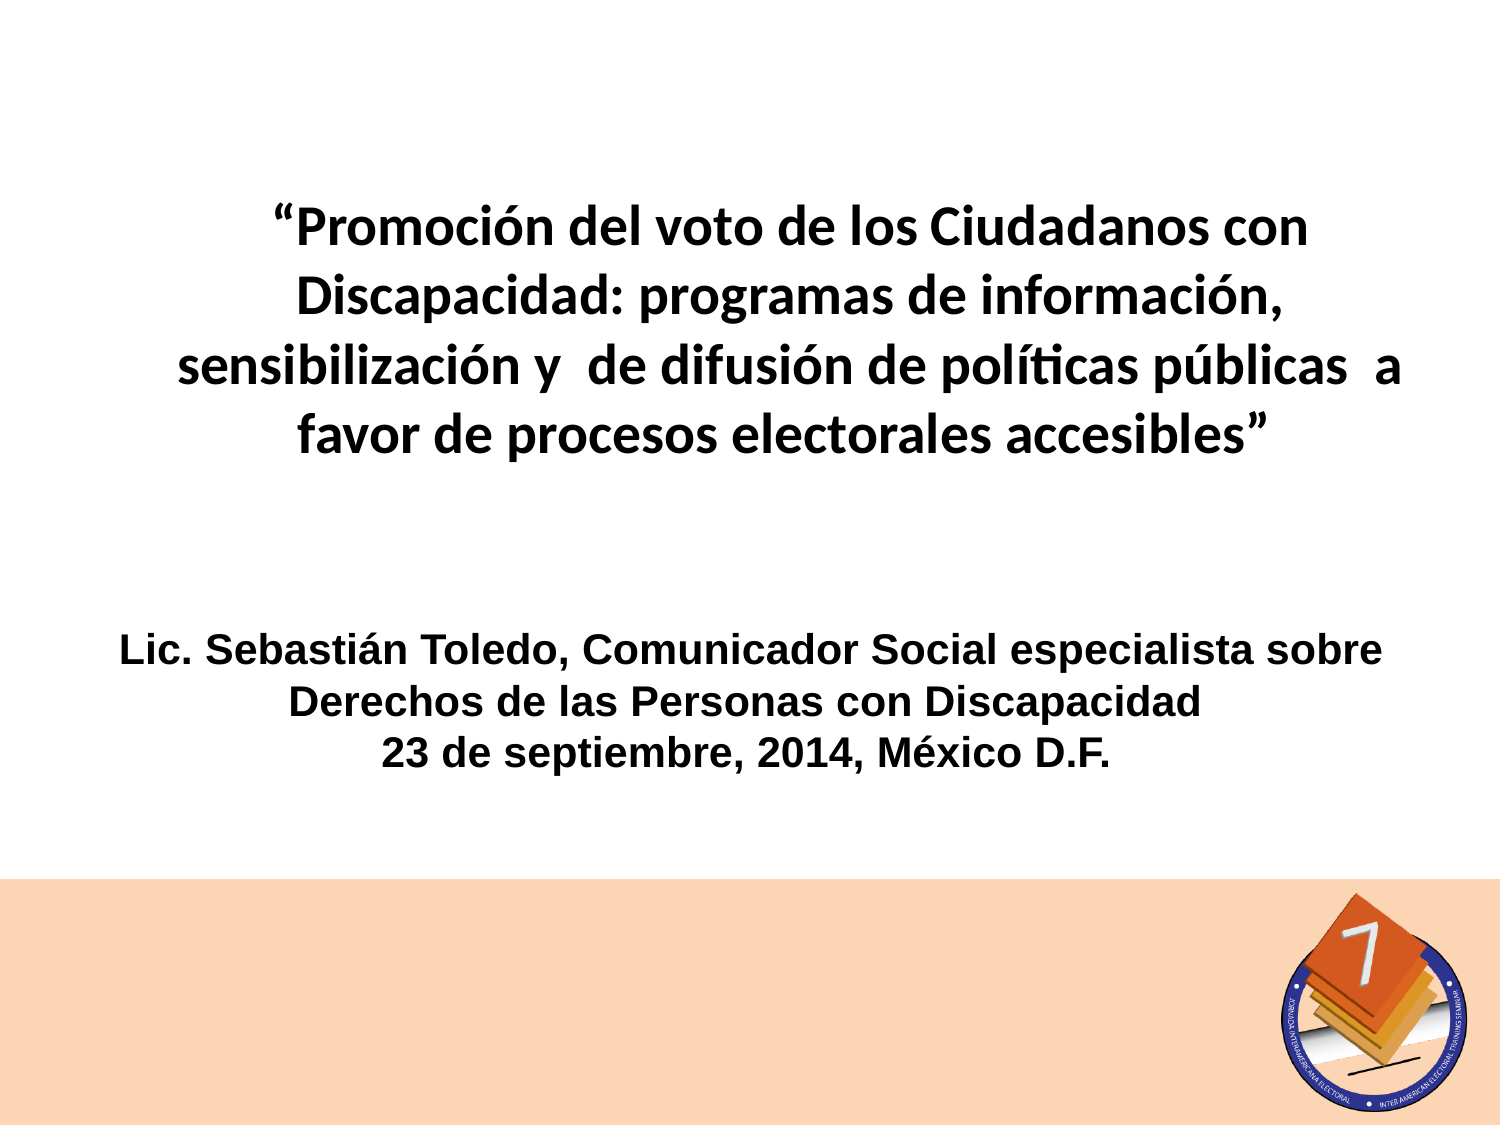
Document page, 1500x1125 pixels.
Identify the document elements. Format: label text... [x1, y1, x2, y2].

text_box “Promoción del voto de los Ciudadanos con Discapacidad: programas de información, sensibilización y de difusión de políticas públicas a favor de procesos electorales accesibles” [100, 180, 1425, 480]
text_box Lic. Sebastián Toledo, Comunicador Social especialista sobre Derechos de las Personas con Discapacidad 23 de septiembre, 2014, México D.F. [78, 612, 1425, 786]
text_box [0, 879, 1500, 1125]
picture [1281, 893, 1471, 1112]
